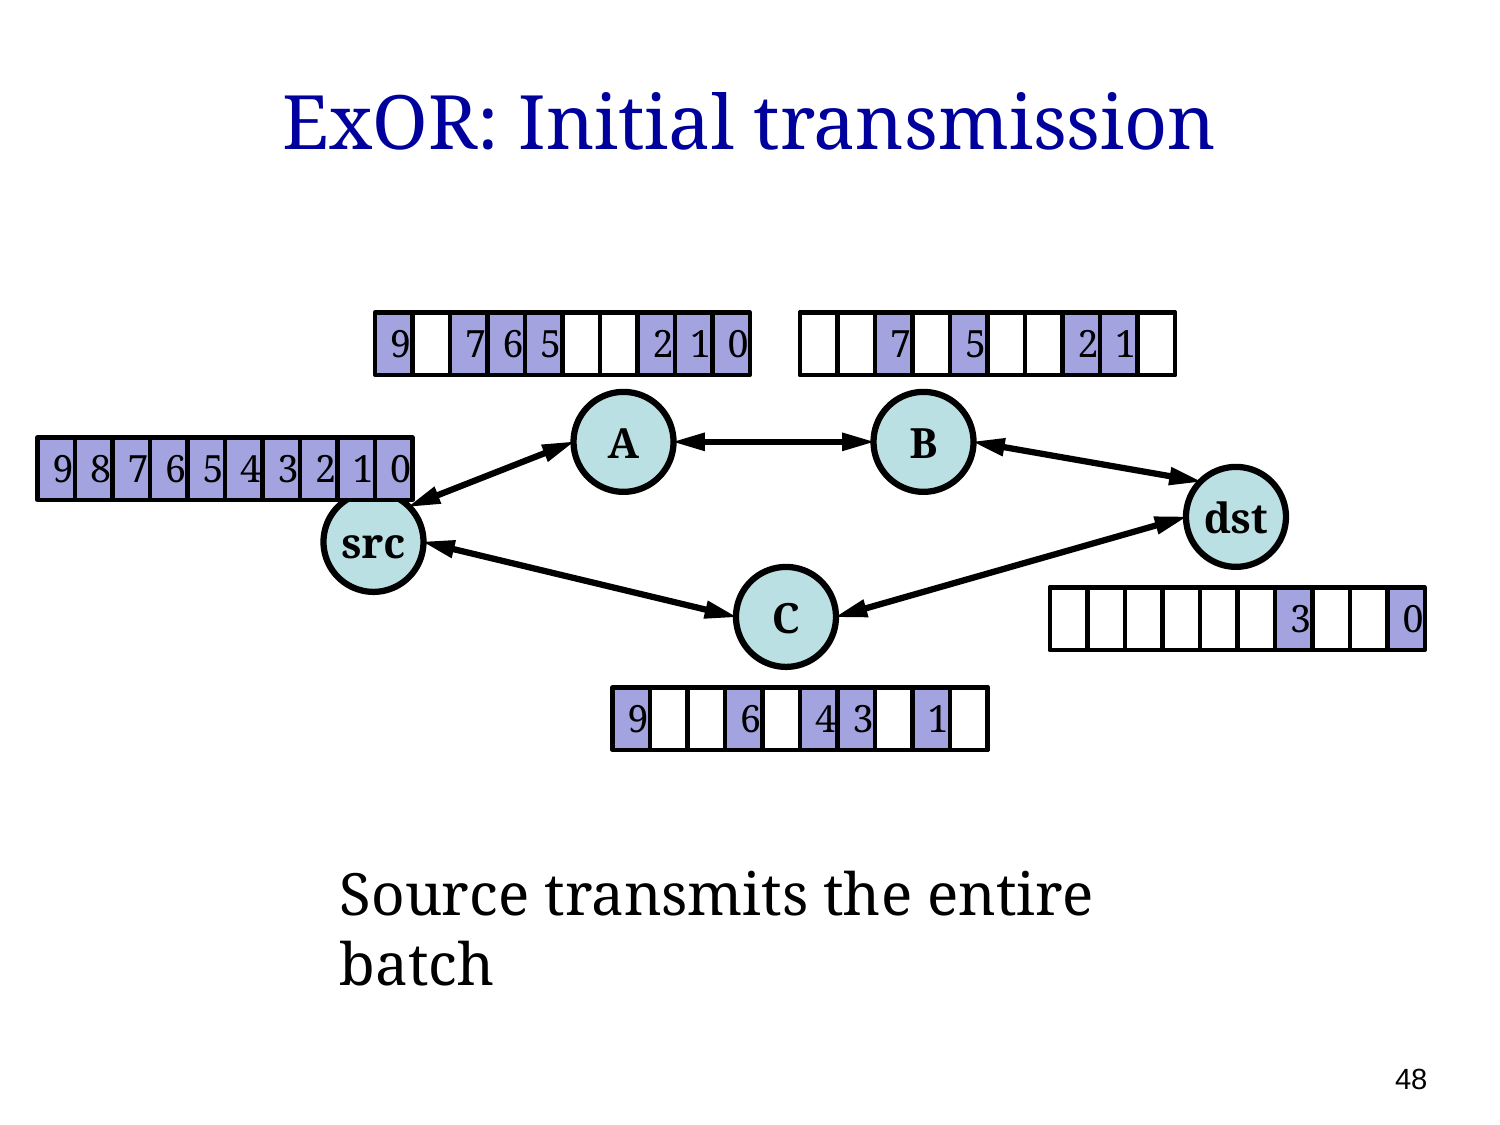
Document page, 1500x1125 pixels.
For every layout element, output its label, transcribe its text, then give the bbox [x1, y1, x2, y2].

text_box A [573, 391, 674, 492]
slide_number 48 [1092, 1024, 1443, 1103]
text_box [1163, 587, 1200, 650]
text_box 3 [1275, 587, 1312, 650]
text_box 2 [1063, 312, 1100, 349]
text_box 4 [225, 437, 263, 500]
text_box [1238, 587, 1275, 650]
text_box 1 [338, 437, 375, 500]
text_box [762, 687, 800, 750]
text_box [688, 687, 725, 750]
text_box B [873, 391, 974, 492]
text_box 9 [37, 437, 75, 500]
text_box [1067, 347, 1108, 515]
text_box 5 [188, 437, 225, 500]
text_box [800, 312, 838, 375]
text_box 0 [375, 437, 413, 500]
text_box 0 [713, 312, 750, 375]
text_box 9 [375, 312, 412, 375]
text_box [423, 541, 737, 618]
text_box [1125, 626, 1163, 650]
text_box Source transmits the entire batch [324, 849, 1263, 1005]
text_box dst [1186, 466, 1286, 567]
text_box [1200, 587, 1238, 650]
text_box 6 [725, 687, 762, 750]
text_box src [323, 500, 424, 592]
text_box [1087, 626, 1125, 650]
text_box 4 [800, 687, 838, 750]
text_box C [736, 566, 836, 667]
text_box 5 [950, 312, 987, 375]
text_box [1138, 312, 1175, 375]
text_box [1350, 587, 1387, 650]
text_box 3 [838, 687, 875, 750]
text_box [835, 516, 1187, 618]
text_box [1025, 312, 1063, 375]
text_box [562, 312, 600, 375]
text_box 1 [675, 312, 713, 375]
text_box 6 [488, 312, 525, 375]
text_box [838, 312, 875, 375]
text_box 7 [875, 312, 912, 375]
text_box [650, 687, 688, 750]
text_box [875, 687, 912, 750]
title ExOR: Initial transmission [74, 47, 1426, 191]
text_box 1 [1100, 312, 1138, 375]
text_box [600, 312, 638, 375]
text_box 3 [263, 437, 300, 500]
text_box 2 [638, 312, 675, 375]
text_box [987, 312, 1025, 375]
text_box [458, 391, 524, 540]
text_box [950, 687, 988, 750]
text_box 0 [1387, 587, 1425, 650]
text_box 2 [300, 437, 338, 500]
text_box 6 [150, 437, 188, 500]
text_box 5 [525, 312, 562, 375]
text_box 8 [75, 437, 113, 500]
text_box [1050, 626, 1087, 650]
text_box [412, 312, 450, 375]
text_box [1312, 587, 1350, 650]
text_box [912, 312, 950, 375]
text_box 7 [113, 437, 150, 500]
text_box 9 [612, 687, 650, 750]
text_box 1 [912, 687, 950, 750]
text_box 7 [450, 312, 488, 375]
